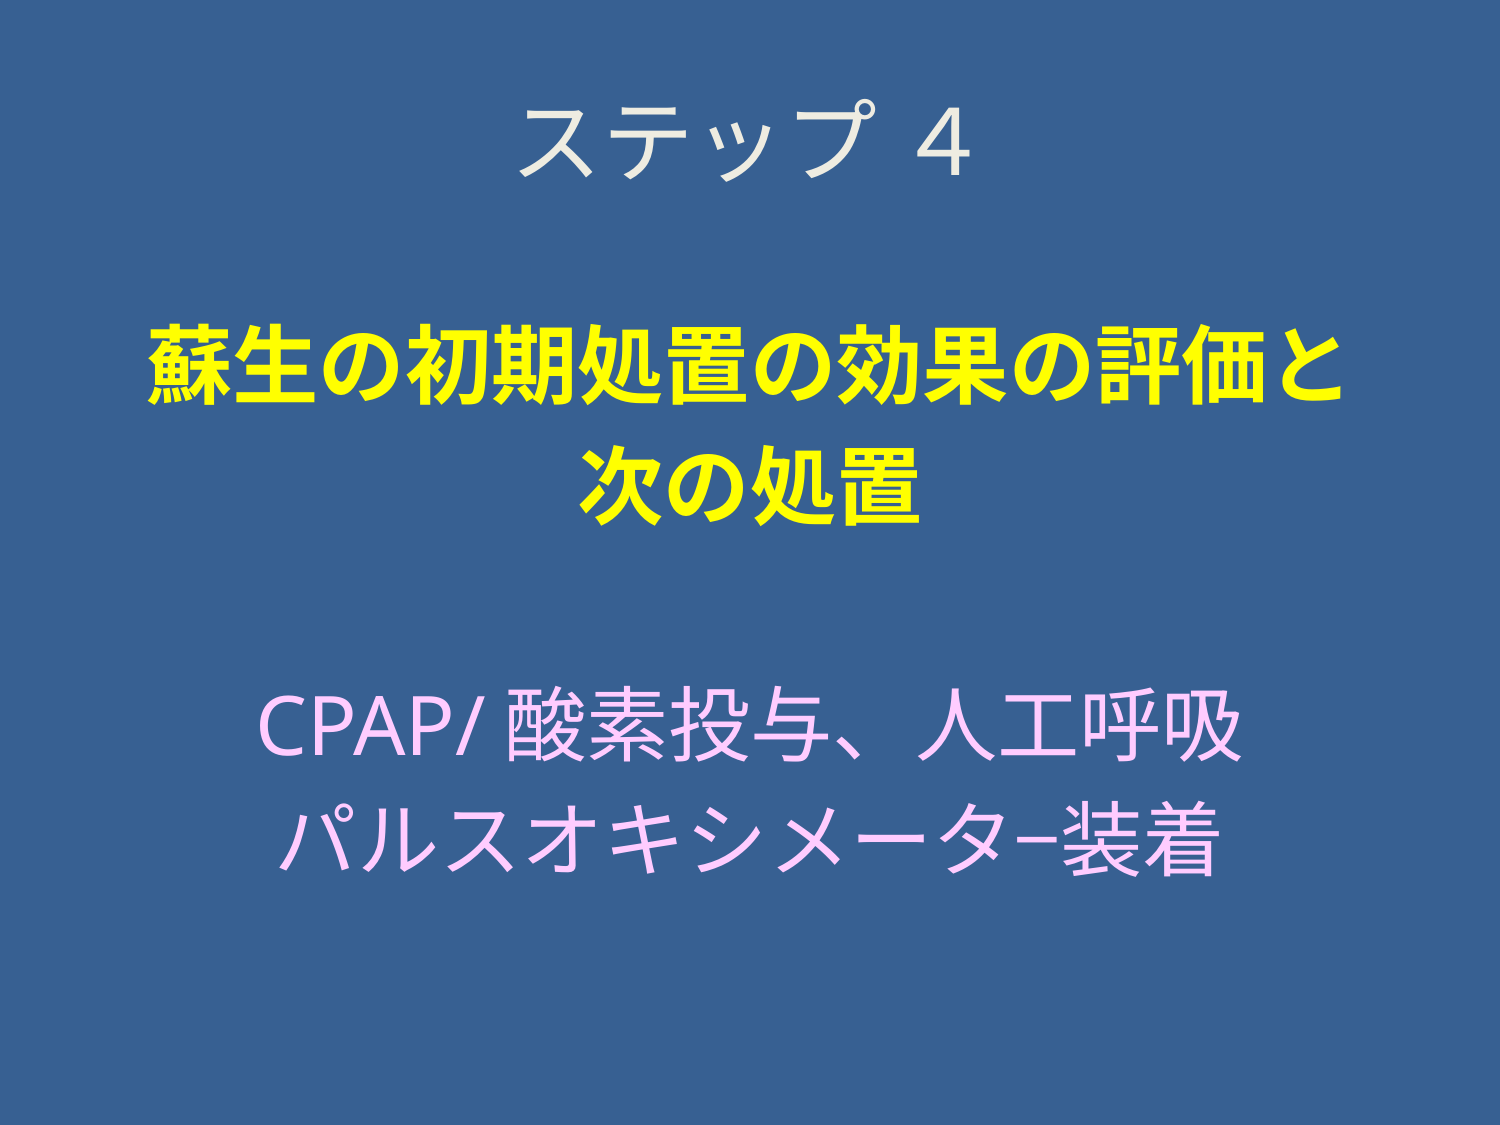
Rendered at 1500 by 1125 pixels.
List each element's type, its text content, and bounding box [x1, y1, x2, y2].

list 蘇生の初期処置の効果の評価と 次の処置 CPAP/酸素投与、人工呼吸 パルスオキシメータ−装着 [75, 213, 1425, 900]
title ステップ ４ [75, 45, 1425, 213]
